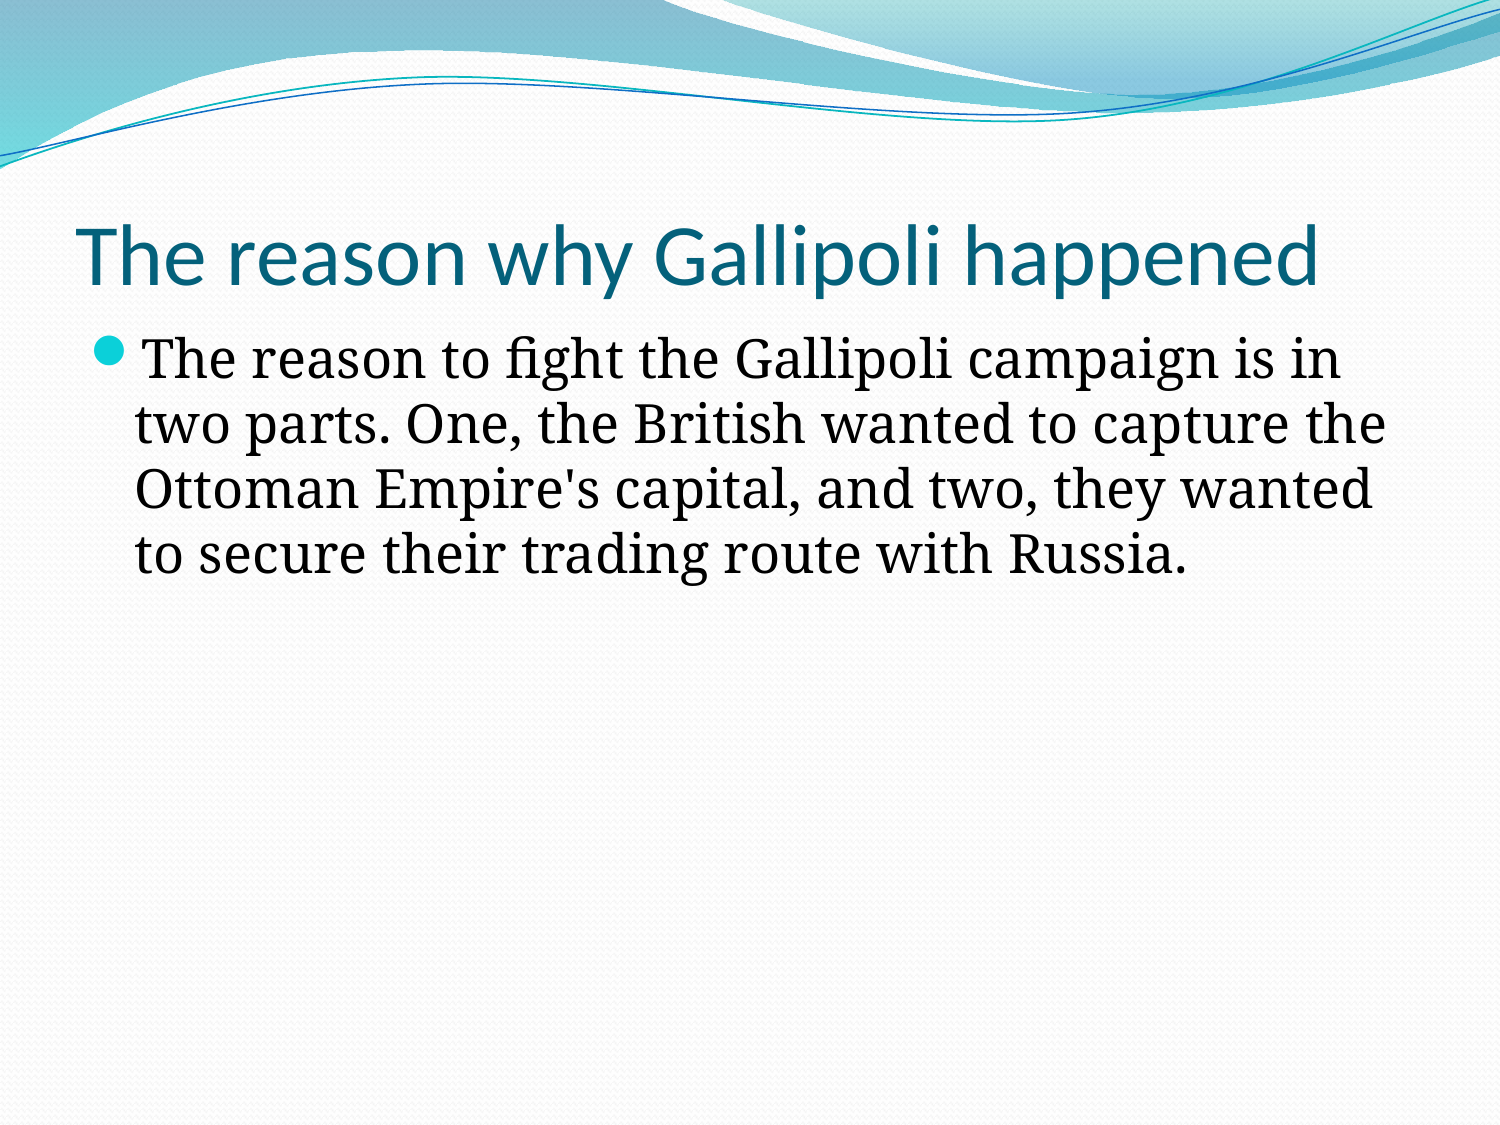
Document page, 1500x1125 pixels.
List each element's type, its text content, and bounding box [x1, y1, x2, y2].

list The reason to fight the Gallipoli campaign is in two parts. One, the British wanted to capture the Ottoman Empire's capital, and two, they wanted to secure their trading route with Russia. [75, 317, 1425, 1038]
title The reason why Gallipoli happened [75, 115, 1425, 303]
